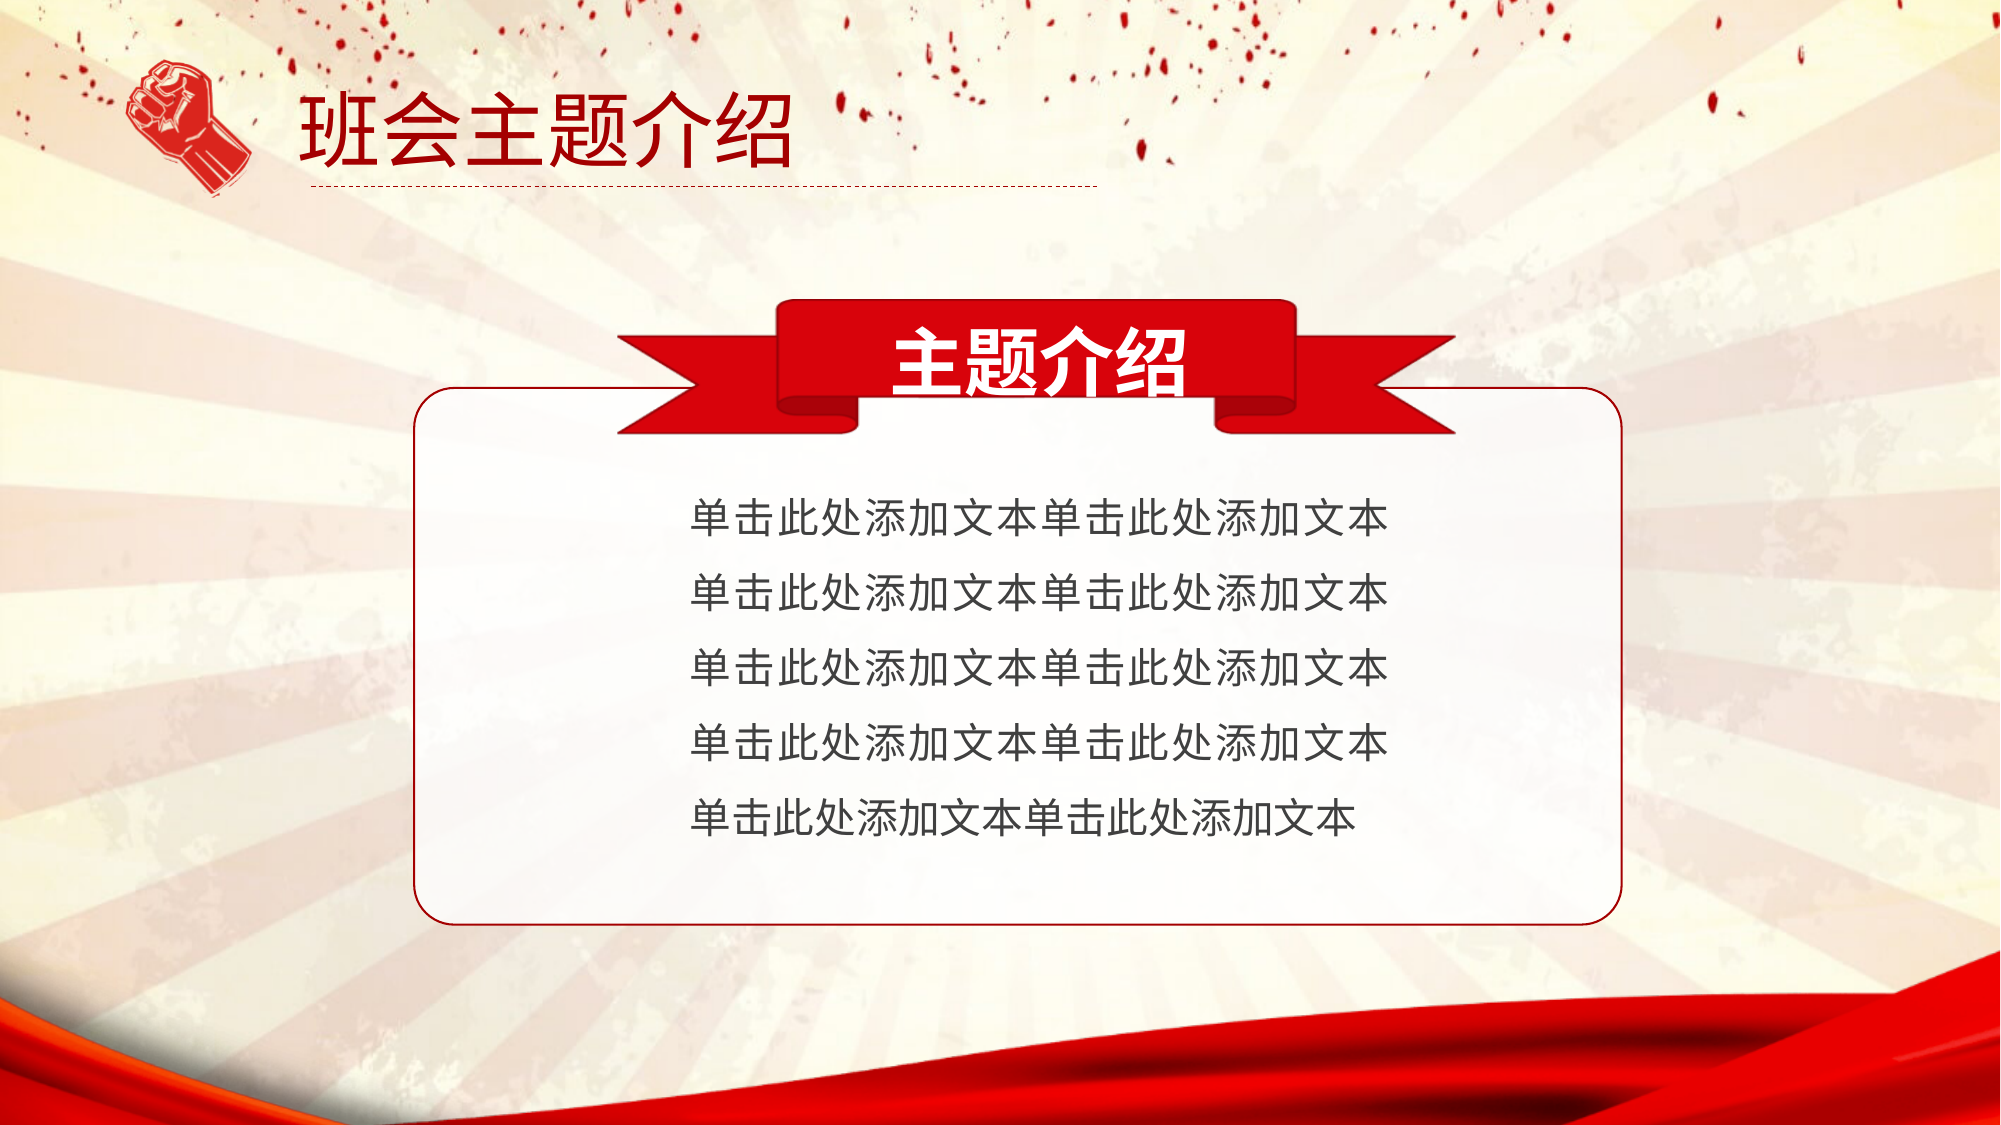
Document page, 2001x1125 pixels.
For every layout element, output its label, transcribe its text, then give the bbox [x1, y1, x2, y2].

text_box [413, 386, 1623, 926]
text_box 单击此处添加文本单击此处添加文本单击此处添加文本单击此处添加文本单击此处添加文本单击此处添加文本单击此处添加文本单击此处添加文本单击此处添加文本单击此处添加文本 [678, 470, 1401, 848]
text_box 班会主题介绍 [252, 70, 812, 186]
picture [0, 0, 2001, 1125]
